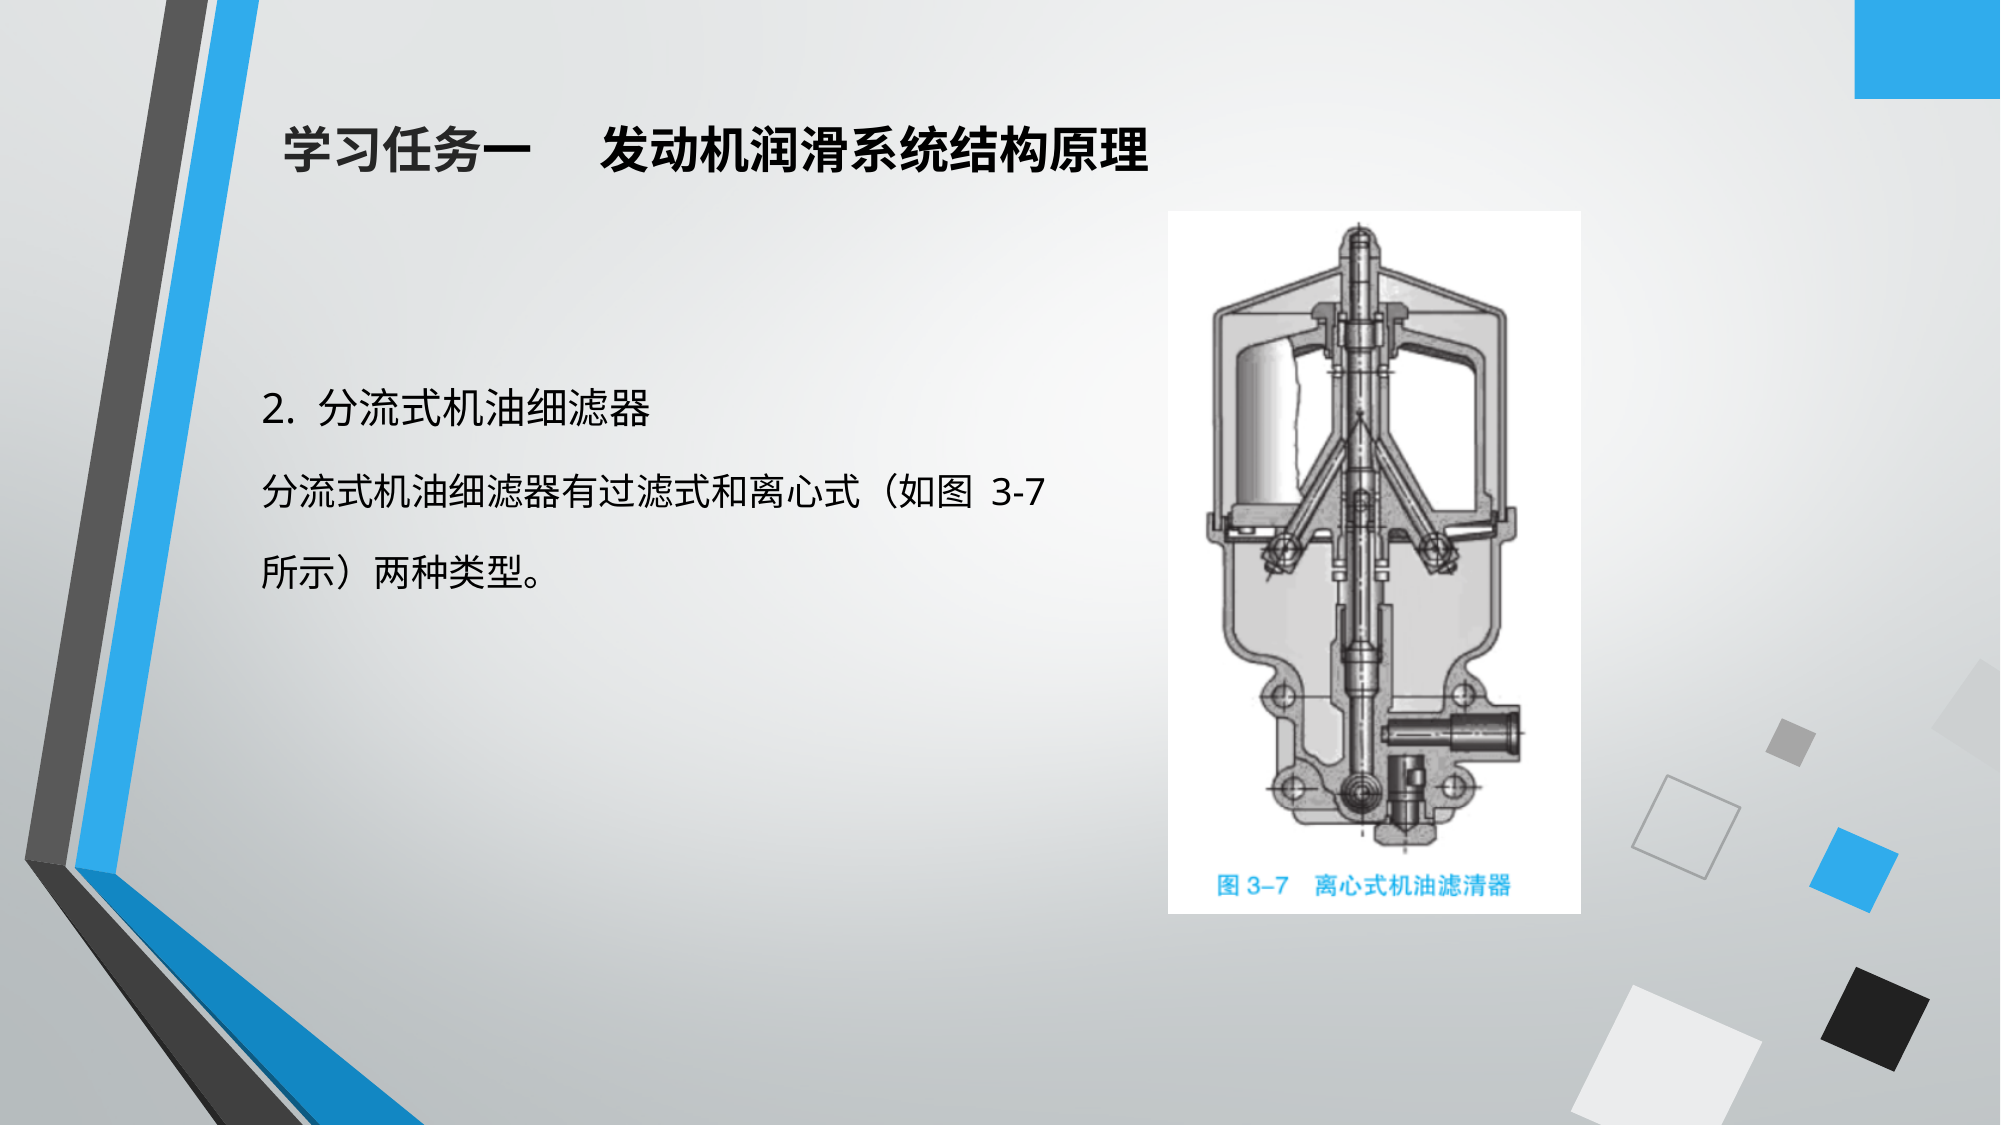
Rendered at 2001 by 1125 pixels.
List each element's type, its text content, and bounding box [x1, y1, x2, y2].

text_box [1617, 580, 1998, 1125]
picture [1168, 211, 1581, 914]
text_box 2. 分流式机油细滤器 分流式机油细滤器有过滤式和离心式（如图 3-7 所示）两种类型。 [246, 334, 1106, 879]
text_box 学习任务一 发动机润滑系统结构原理 [267, 98, 1979, 230]
text_box [1853, 0, 2000, 100]
